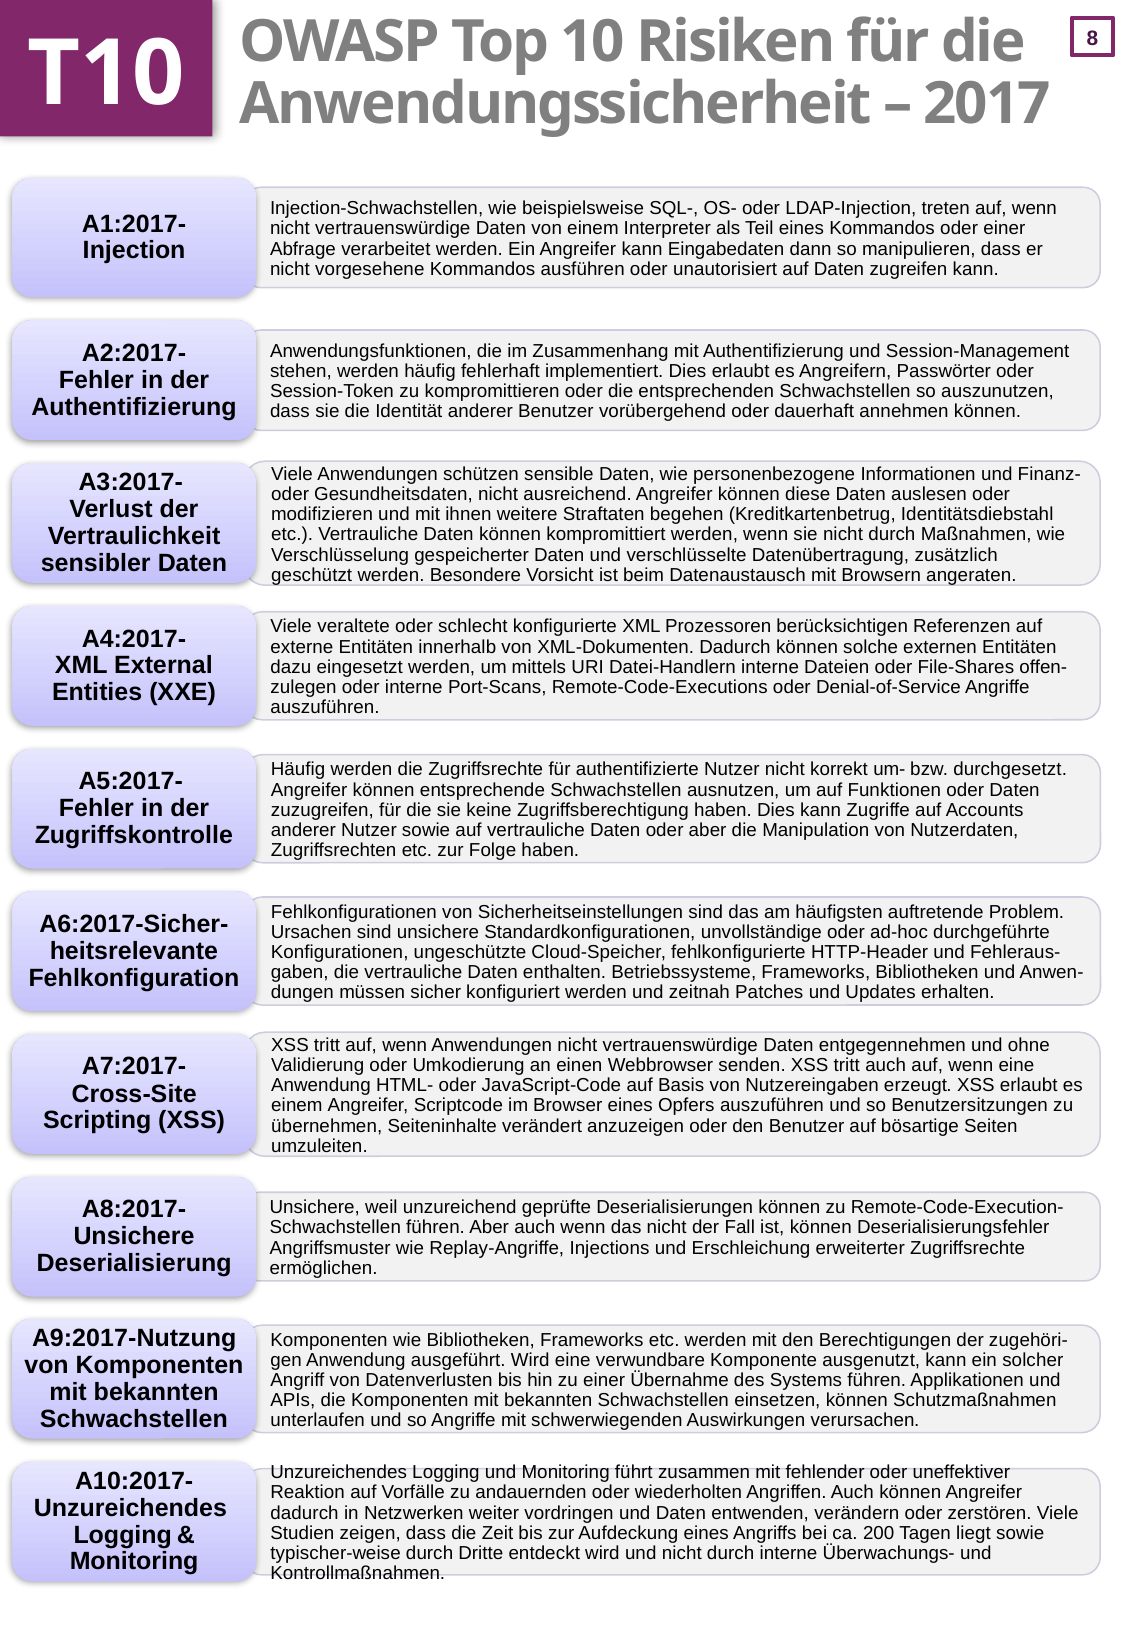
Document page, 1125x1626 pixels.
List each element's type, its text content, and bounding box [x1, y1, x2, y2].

title OWASP Top 10 Risiken für die Anwendungssicherheit – 2017 [225, 12, 1125, 134]
text_box A10:2017- Unzureichendes Logging & Monitoring [12, 1461, 257, 1582]
text_box Fehlkonfigurationen von Sicherheitseinstellungen sind das am häufigsten auftretende Problem. Ursachen sind unsichere Standardkonfigurationen, unvollständige oder ad-hoc durchgeführte Konfigurationen, ungeschützte Cloud-Speicher, fehlkonfigurierte HTTP-Header und Fehleraus-gaben, die vertrauliche Daten enthalten. Betriebssysteme, Frameworks, Bibliotheken und Anwen-dungen müssen sicher konfiguriert werden und zeitnah Patches und Updates erhalten. [256, 896, 1102, 1006]
text_box A7:2017- Cross-Site Scripting (XSS) [12, 1034, 257, 1154]
text_box Anwendungsfunktionen, die im Zusammenhang mit Authentifizierung und Session-Management stehen, werden häufig fehlerhaft implementiert. Dies erlaubt es Angreifern, Passwörter oder Session-Token zu kompromittieren oder die entsprechenden Schwachstellen so auszunutzen, dass sie die Identität anderer Benutzer vorübergehend oder dauerhaft annehmen können. [258, 329, 1101, 432]
text_box Injection-Schwachstellen, wie beispielsweise SQL-, OS- oder LDAP-Injection, treten auf, wenn nicht vertrauenswürdige Daten von einem Interpreter als Teil eines Kommandos oder einer Abfrage verarbeitet werden. Ein Angreifer kann Eingabedaten dann so manipulieren, dass er nicht vorgesehene Kommandos ausführen oder unautorisiert auf Daten zugreifen kann. [257, 186, 1101, 289]
text_box Häufig werden die Zugriffsrechte für authentifizierte Nutzer nicht korrekt um- bzw. durchgesetzt. Angreifer können entsprechende Schwachstellen ausnutzen, um auf Funktionen oder Daten zuzugreifen, für die sie keine Zugriffsberechtigung haben. Dies kann Zugriffe auf Accounts anderer Nutzer sowie auf vertrauliche Daten oder aber die Manipulation von Nutzerdaten, Zugriffsrechten etc. zur Folge haben. [256, 753, 1102, 864]
text_box A1:2017-Injection [12, 177, 257, 298]
text_box Komponenten wie Bibliotheken, Frameworks etc. werden mit den Berechtigungen der zugehöri-gen Anwendung ausgeführt. Wird eine verwundbare Komponente ausgenutzt, kann ein solcher Angriff von Datenverlusten bis hin zu einer Übernahme des Systems führen. Applikationen und APIs, die Komponenten mit bekannten Schwachstellen einsetzen, können Schutzmaßnahmen unterlaufen und so Angriffe mit schwerwiegenden Auswirkungen verursachen. [256, 1324, 1101, 1434]
text_box A6:2017-Sicher-heitsrelevante Fehlkonfiguration [12, 891, 257, 1012]
text_box A2:2017- Fehler in der Authentifizierung [12, 320, 257, 441]
text_box Unzureichendes Logging und Monitoring führt zusammen mit fehlender oder uneffektiver Reaktion auf Vorfälle zu andauernden oder wiederholten Angriffen. Auch können Angreifer dadurch in Netzwerken weiter vordringen und Daten entwenden, verändern oder zerstören. Viele Studien zeigen, dass die Zeit bis zur Aufdeckung eines Angriffs bei ca. 200 Tagen liegt sowie typischer-weise durch Dritte entdeckt wird und nicht durch interne Überwachungs- und Kontrollmaßnahmen. [256, 1467, 1101, 1576]
text_box Viele veraltete oder schlecht konfigurierte XML Prozessoren berücksichtigen Referenzen auf externe Entitäten innerhalb von XML-Dokumenten. Dadurch können solche externen Entitäten dazu eingesetzt werden, um mittels URI Datei-Handlern interne Dateien oder File-Shares offen-zulegen oder interne Port-Scans, Remote-Code-Executions oder Denial-of-Service Angriffe auszuführen. [256, 610, 1101, 721]
text_box A4:2017- XML External Entities (XXE) [12, 605, 257, 726]
list T10 [0, 0, 214, 138]
text_box A3:2017- Verlust der Vertraulichkeit sensibler Daten [12, 462, 257, 583]
text_box A9:2017-Nutzung von Komponenten mit bekannten Schwachstellen [12, 1318, 257, 1439]
text_box A5:2017- Fehler in der Zugriffskontrolle [12, 748, 257, 869]
text_box A8:2017-Unsichere Deserialisierung [12, 1176, 257, 1297]
text_box Viele Anwendungen schützen sensible Daten, wie personenbezogene Informationen und Finanz- oder Gesundheitsdaten, nicht ausreichend. Angreifer können diese Daten auslesen oder modifizieren und mit ihnen weitere Straftaten begehen (Kreditkartenbetrug, Identitätsdiebstahl etc.). Vertrauliche Daten können kompromittiert werden, wenn sie nicht durch Maßnahmen, wie Verschlüsselung gespeicherter Daten und verschlüsselte Datenübertragung, zusätzlich geschützt werden. Besondere Vorsicht ist beim Datenaustausch mit Browsern angeraten. [251, 460, 1101, 586]
text_box XSS tritt auf, wenn Anwendungen nicht vertrauenswürdige Daten entgegennehmen und ohne Validierung oder Umkodierung an einen Webbrowser senden. XSS tritt auch auf, wenn eine Anwendung HTML- oder JavaScript-Code auf Basis von Nutzereingaben erzeugt. XSS erlaubt es einem Angreifer, Scriptcode im Browser eines Opfers auszuführen und so Benutzersitzungen zu übernehmen, Seiteninhalte verändert anzuzeigen oder den Benutzer auf bösartige Seiten umzuleiten. [251, 1031, 1101, 1158]
text_box Unsichere, weil unzureichend geprüfte Deserialisierungen können zu Remote-Code-Execution- Schwachstellen führen. Aber auch wenn das nicht der Fall ist, können Deserialisierungsfehler Angriffsmuster wie Replay-Angriffe, Injections und Erschleichung erweiterter Zugriffsrechte ermöglichen. [260, 1191, 1101, 1282]
